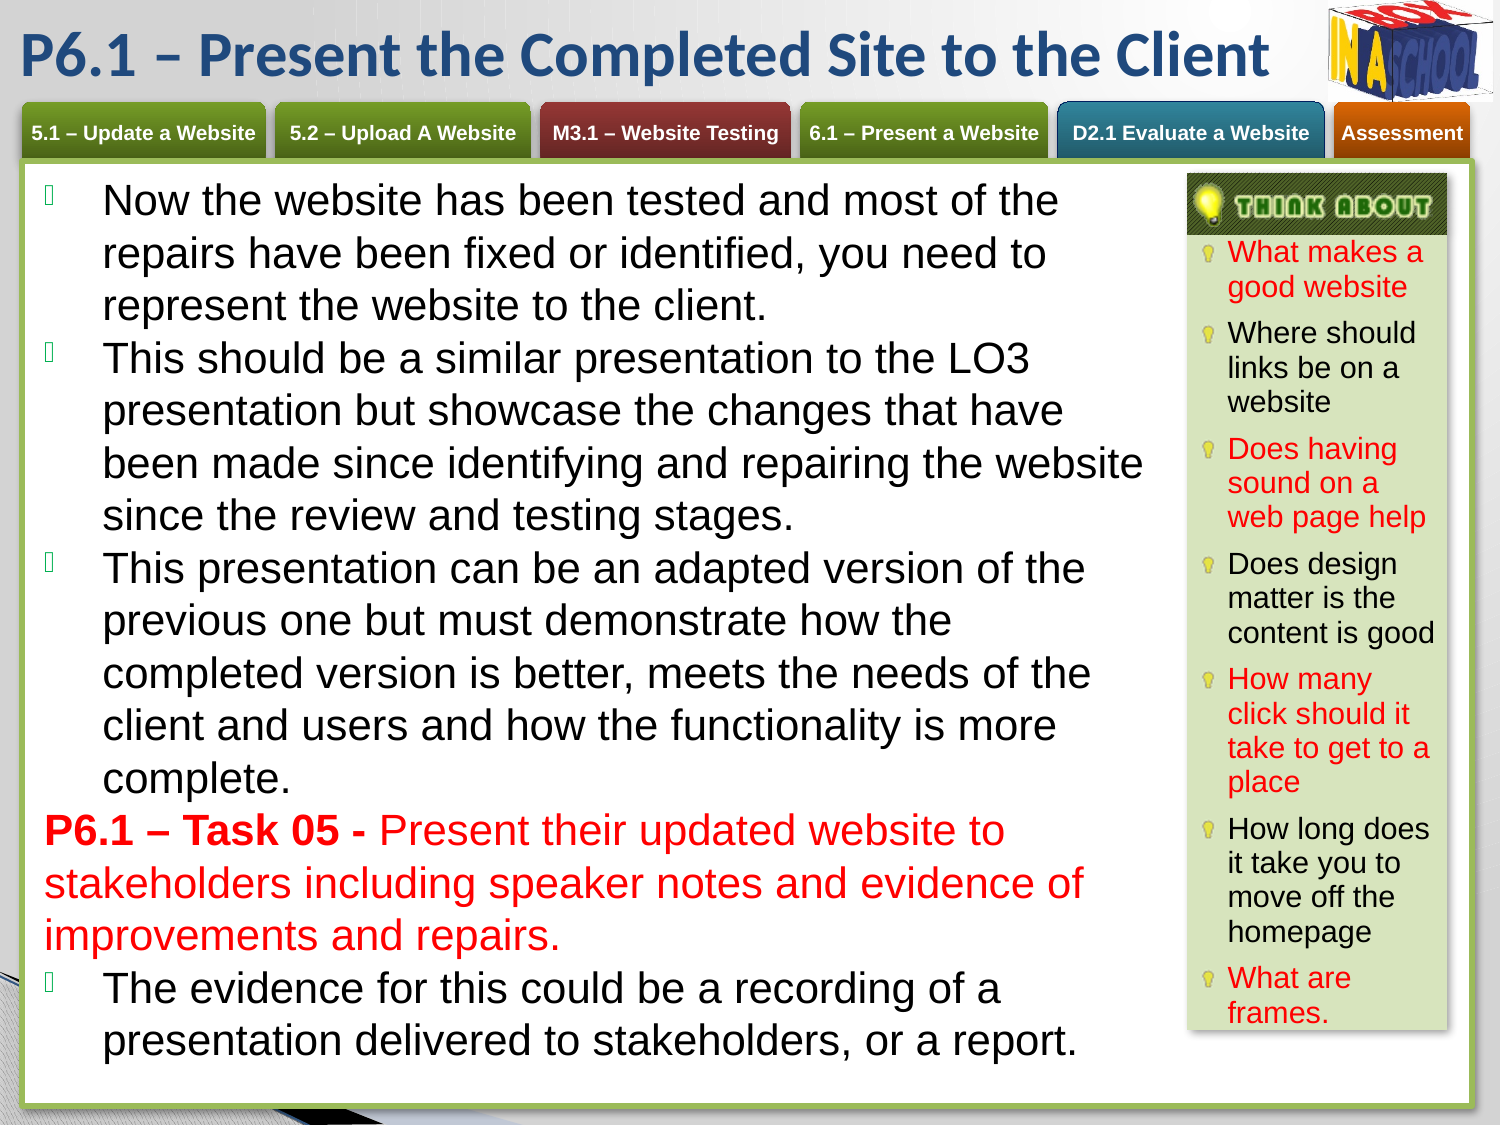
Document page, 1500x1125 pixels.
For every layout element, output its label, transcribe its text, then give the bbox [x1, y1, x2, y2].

table_header [1187, 173, 1447, 235]
picture [1198, 553, 1217, 575]
picture [1198, 967, 1217, 989]
picture [1198, 322, 1217, 345]
text_box Now the website has been tested and most of the repairs have been fixed or identified, you need to represent the website to the client. This should be a similar presentation to the LO3 presentation but showcase the changes that have been made since identifying and repairing the website since the review and testing stages. This presentation can be an adapted version of the previous one but must demonstrate how the completed version is better, meets the needs of the client and users and how the functionality is more complete. P6.1 – Task 05 - Present their updated website to stakeholders including speaker notes and evidence of improvements and repairs. The evidence for this could be a recording of a presentation delivered to stakeholders, or a report. [29, 164, 1176, 1072]
picture [1198, 817, 1217, 840]
picture [1328, 0, 1494, 102]
picture [1198, 668, 1217, 690]
picture [281, 1114, 303, 1125]
text_box P6.1 – Present the Completed Site to the Client [5, 0, 1306, 102]
picture [1198, 437, 1217, 460]
picture [1192, 180, 1436, 232]
table_cell What makes a good website Where should links be on a website Does having sound on a web page help Does design matter is the content is good How many click should it take to get to a place How long does it take you to move off the homepage What are frames. [1187, 235, 1447, 1030]
picture [1198, 241, 1217, 264]
